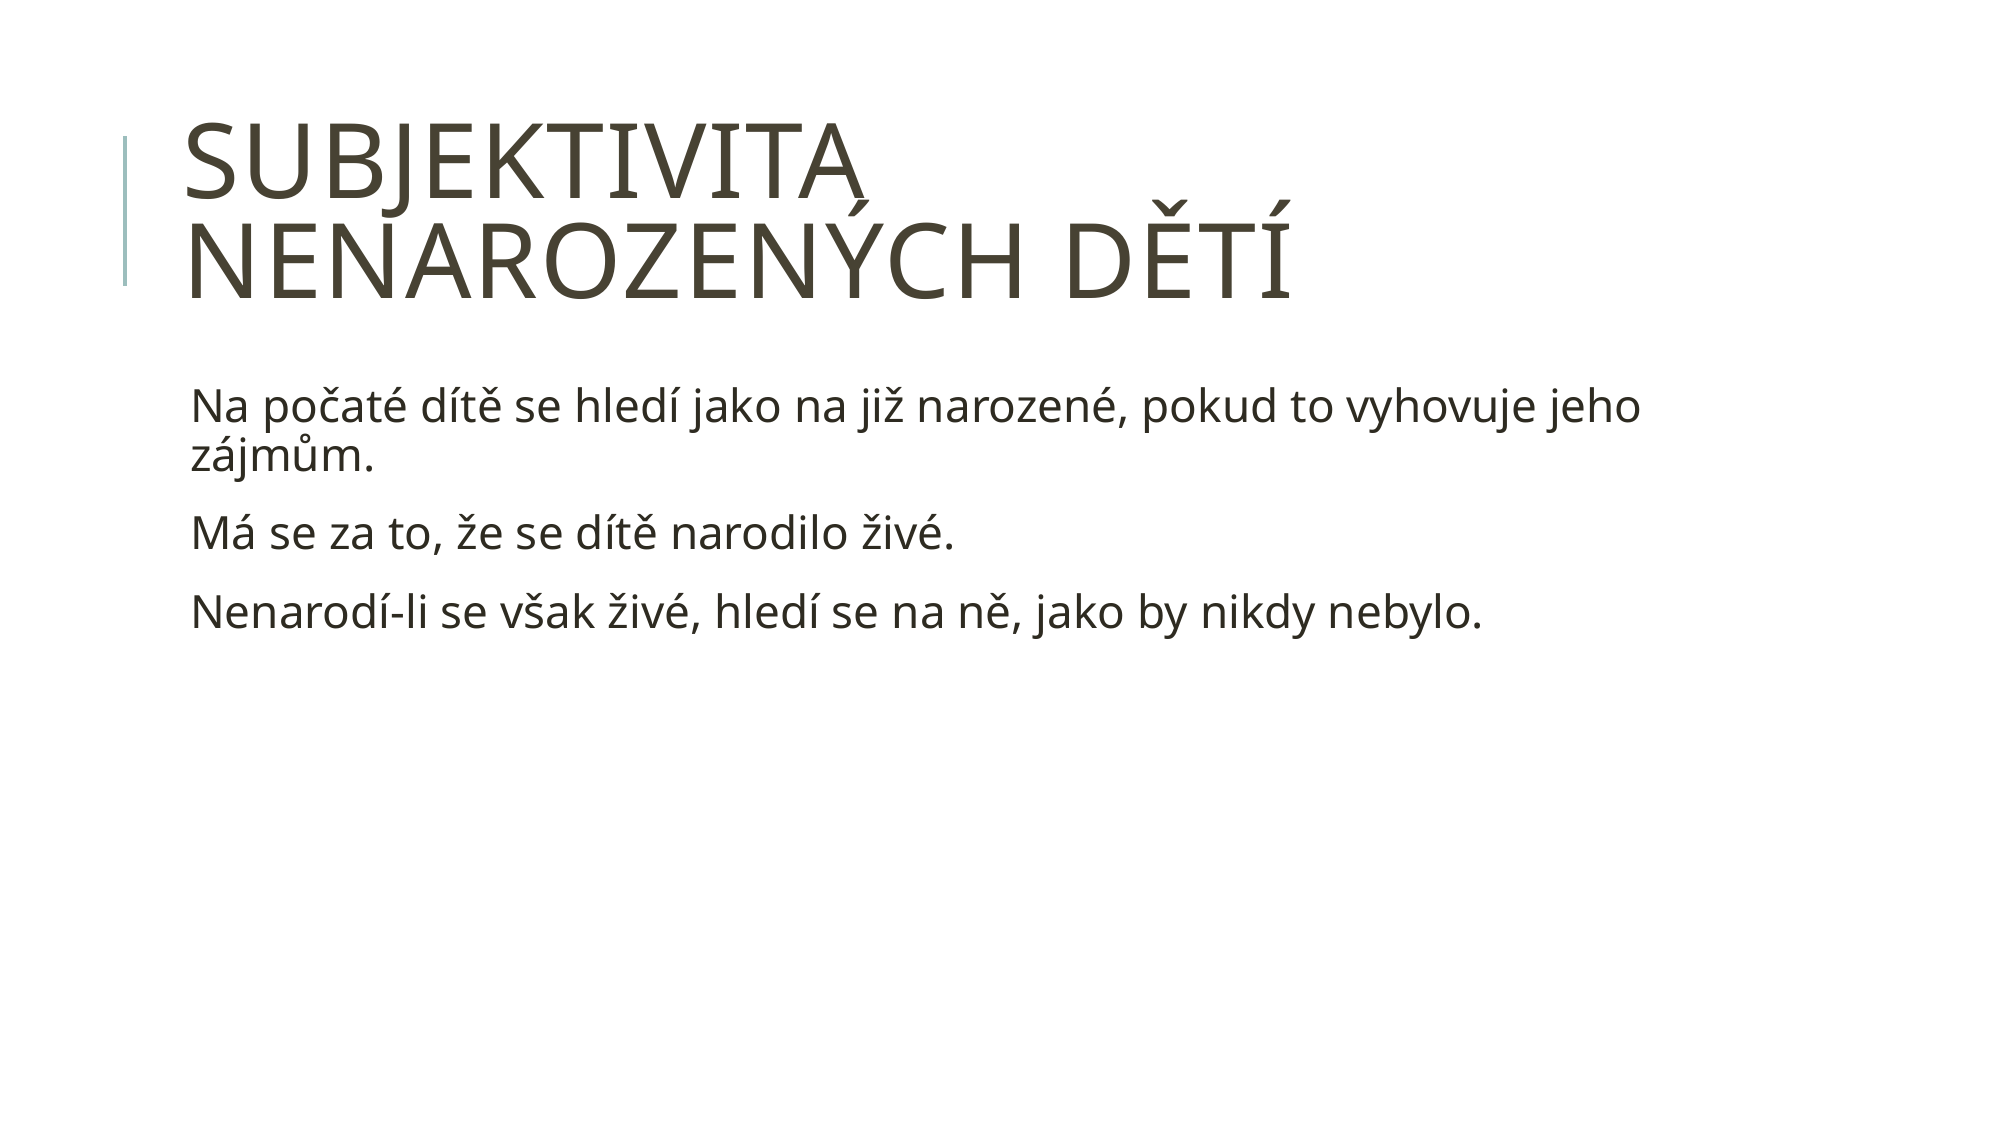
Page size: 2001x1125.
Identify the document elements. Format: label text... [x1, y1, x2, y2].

title Subjektivita nenarozených dětí [168, 96, 1763, 342]
list Na počaté dítě se hledí jako na již narozené, pokud to vyhovuje jeho zájmům. Má se za to, že se dítě narodilo živé. Nenarodí-li se však živé, hledí se na ně, jako by nikdy nebylo. [168, 375, 1763, 1035]
